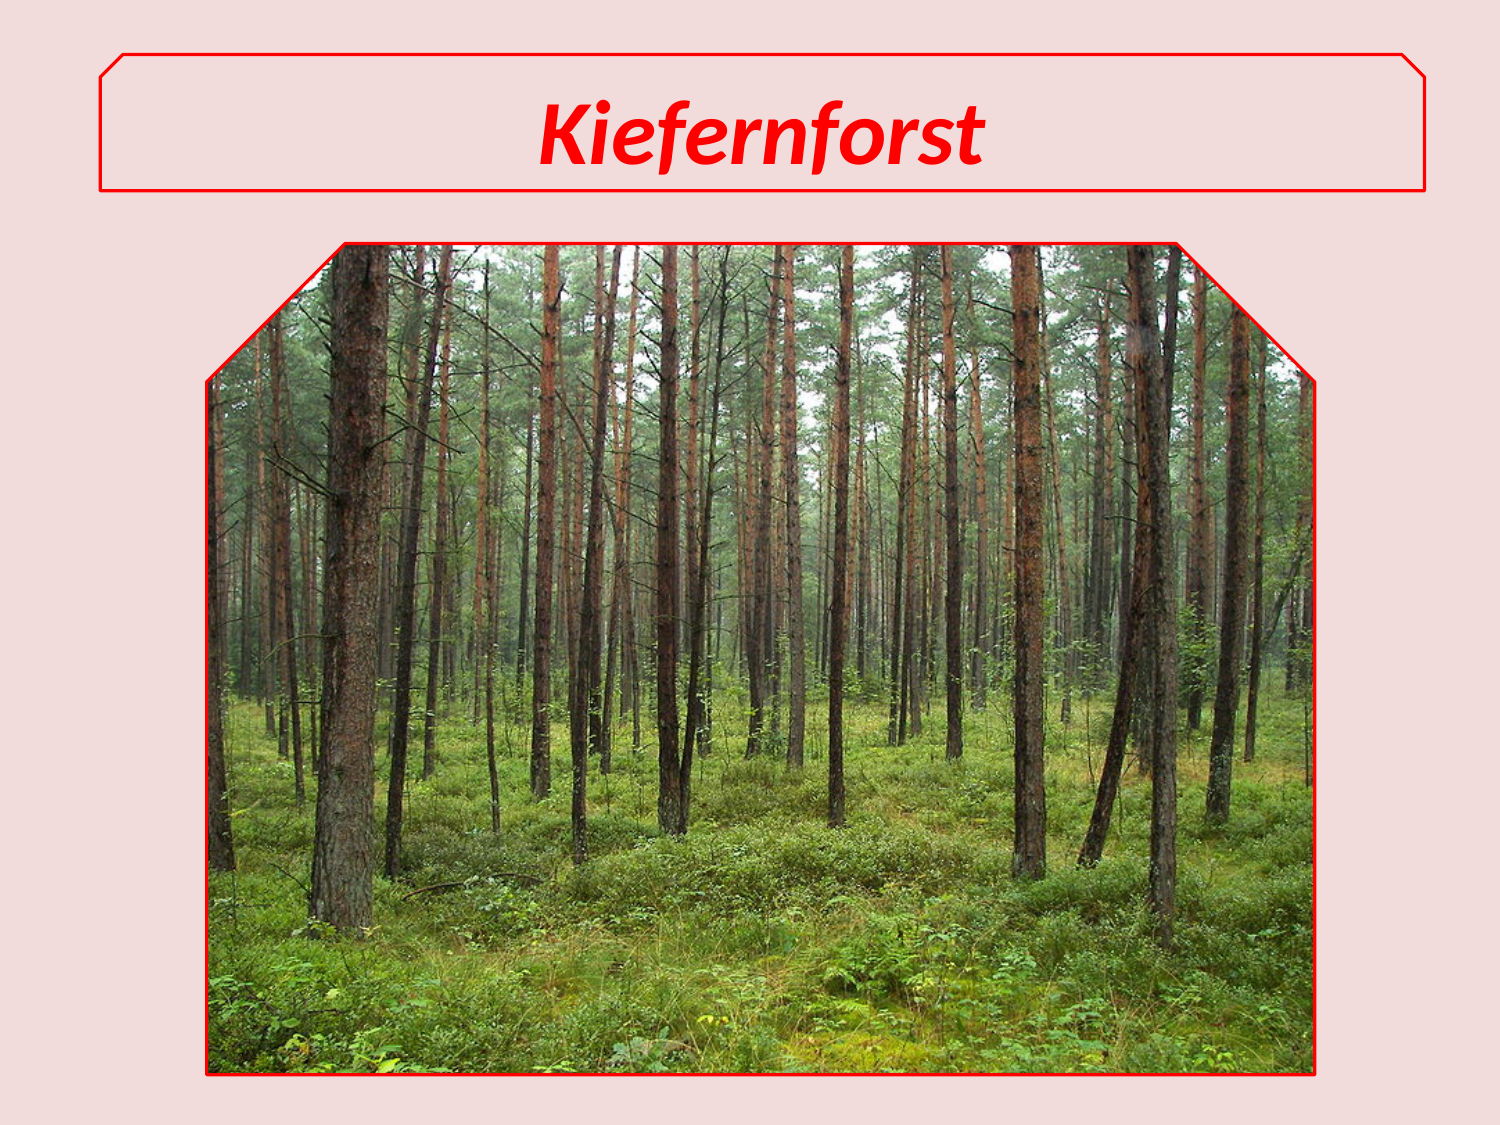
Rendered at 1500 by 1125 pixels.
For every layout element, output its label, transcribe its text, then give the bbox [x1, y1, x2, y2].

text_box Kiefernforst [100, 54, 1425, 191]
picture [206, 243, 1316, 1075]
